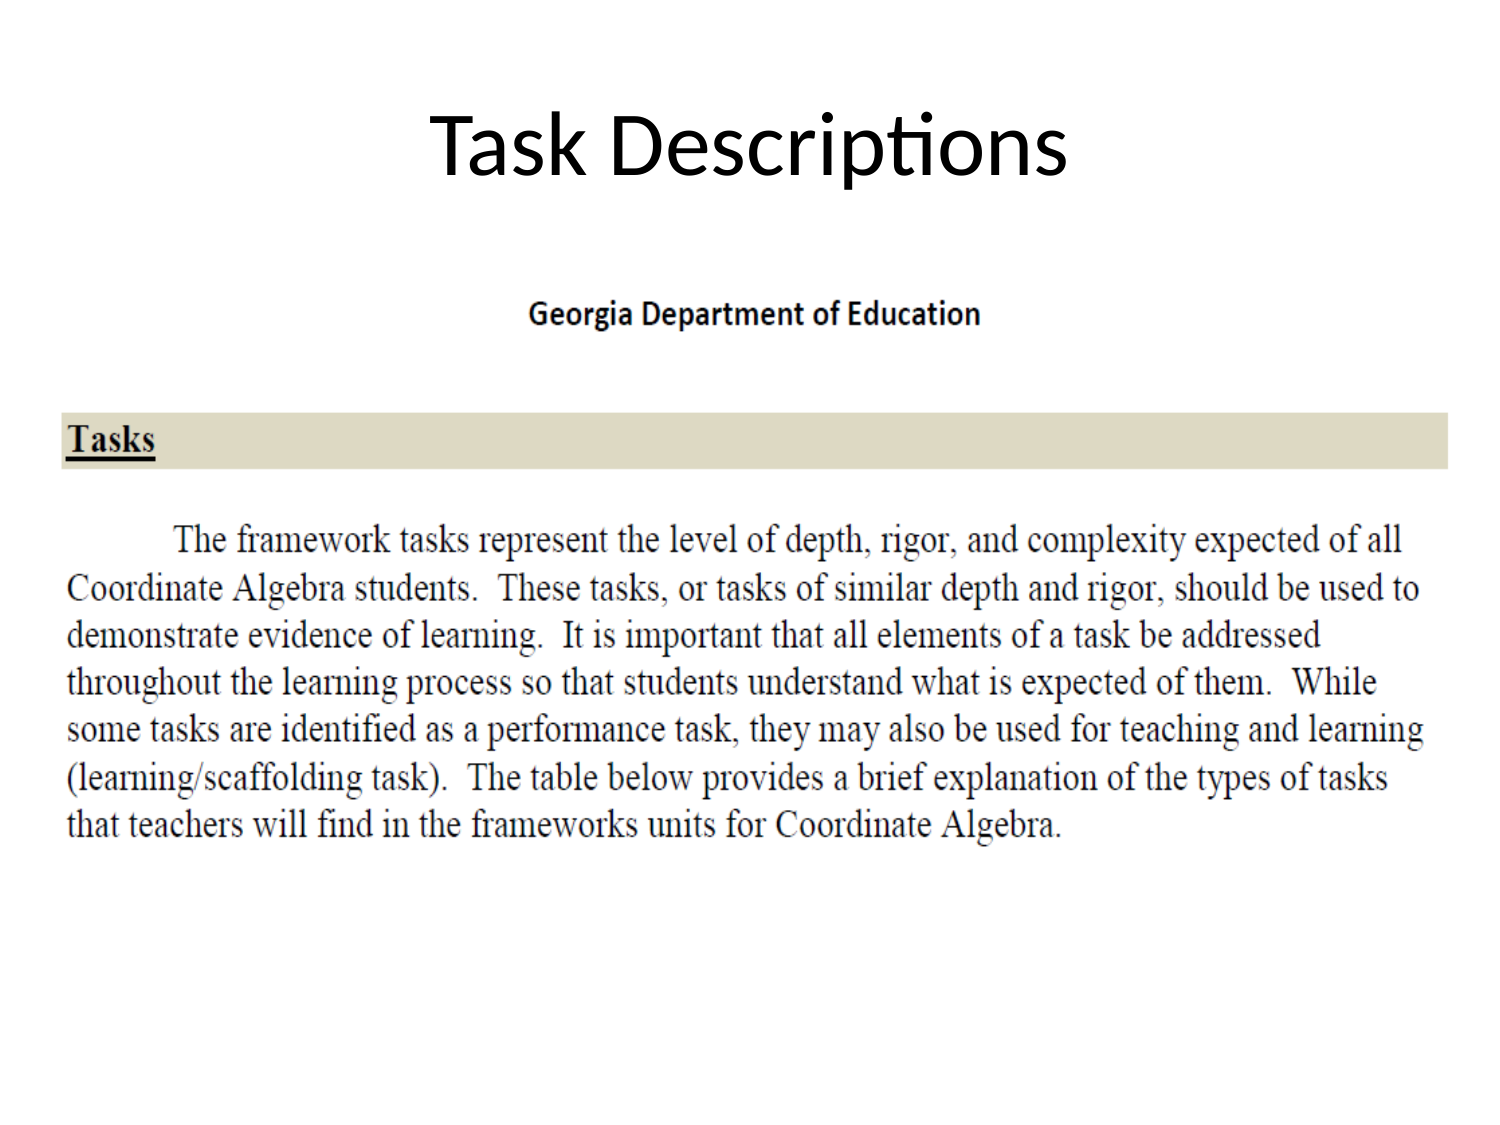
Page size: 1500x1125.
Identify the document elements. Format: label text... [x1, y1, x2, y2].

picture [0, 258, 1476, 867]
title Task Descriptions [75, 45, 1425, 233]
